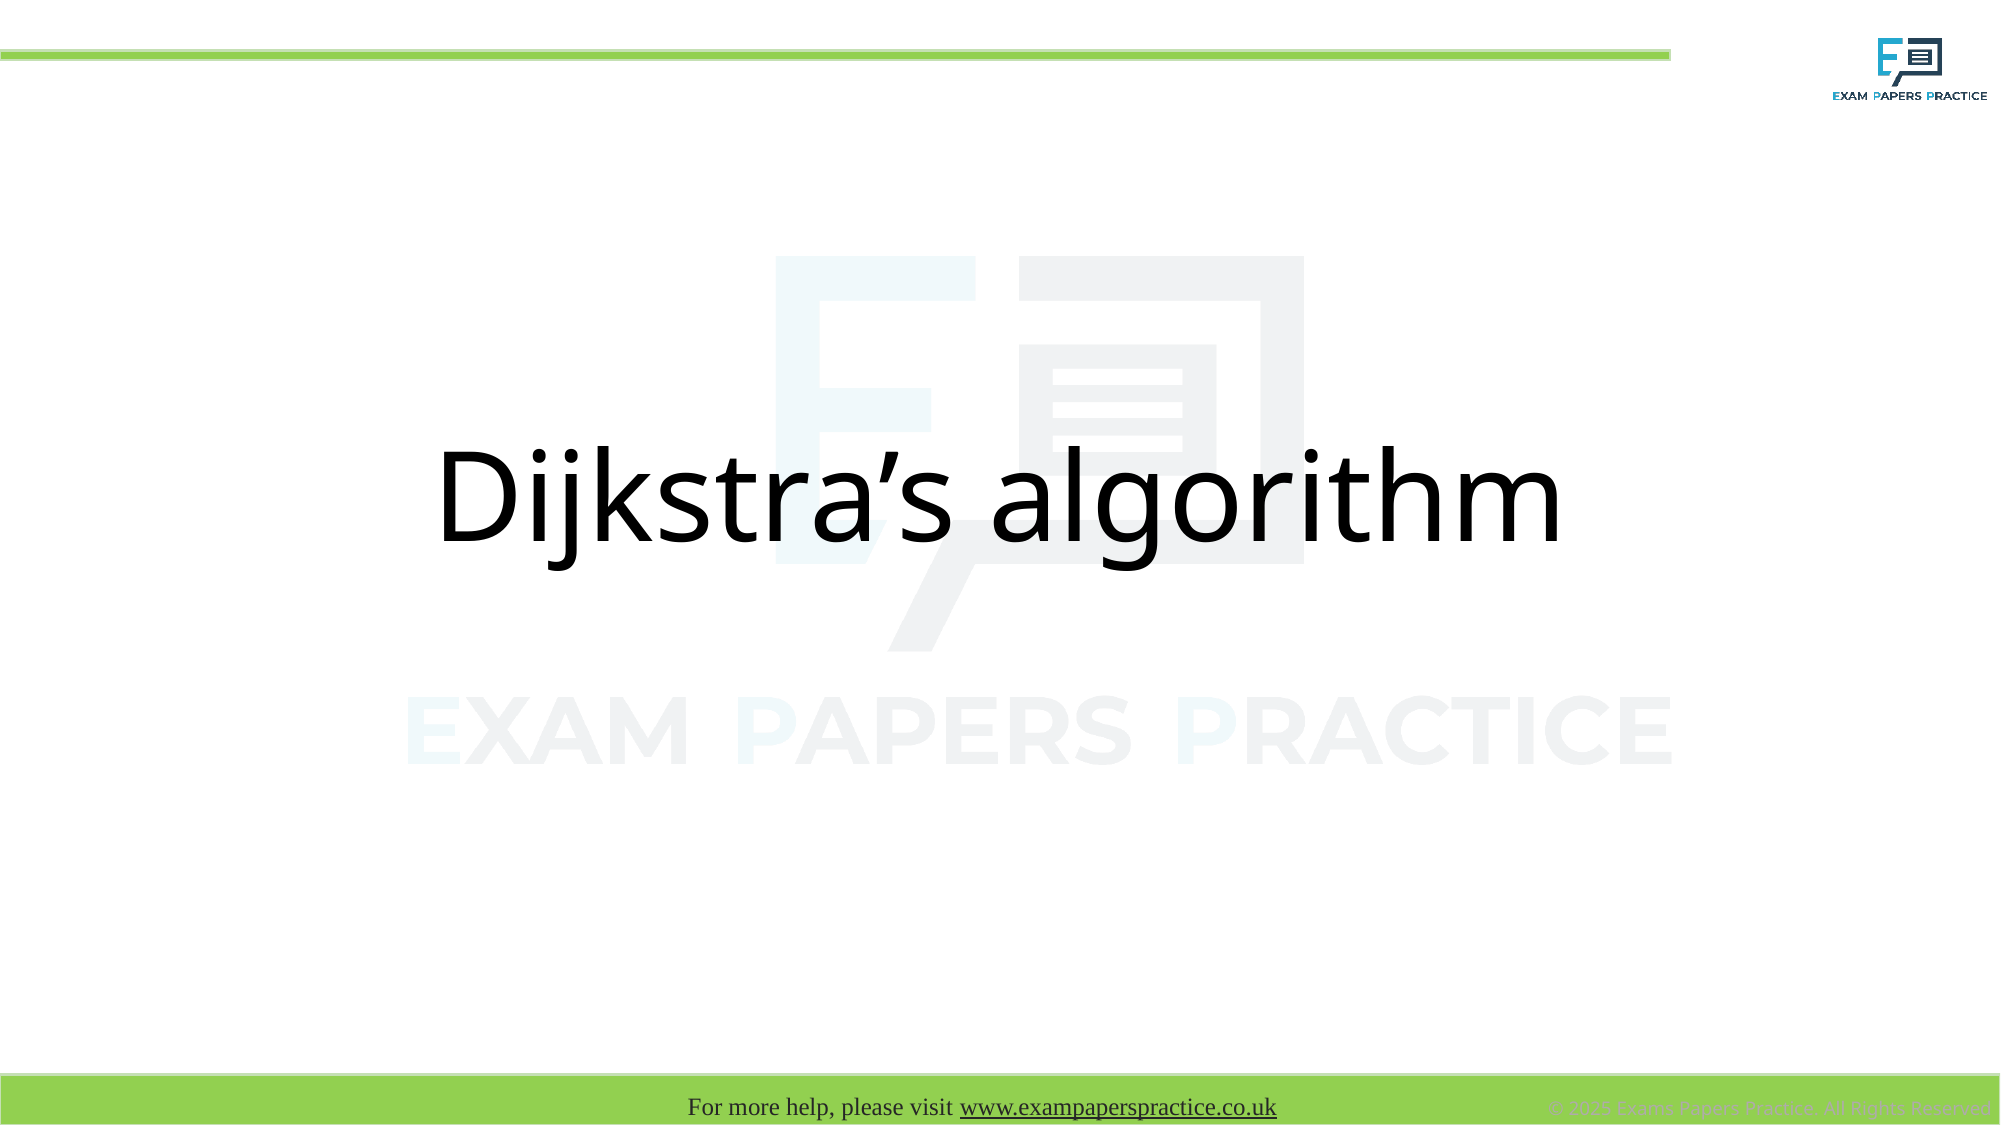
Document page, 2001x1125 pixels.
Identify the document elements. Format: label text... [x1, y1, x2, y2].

title Dijkstra’s algorithm [249, 184, 1750, 576]
